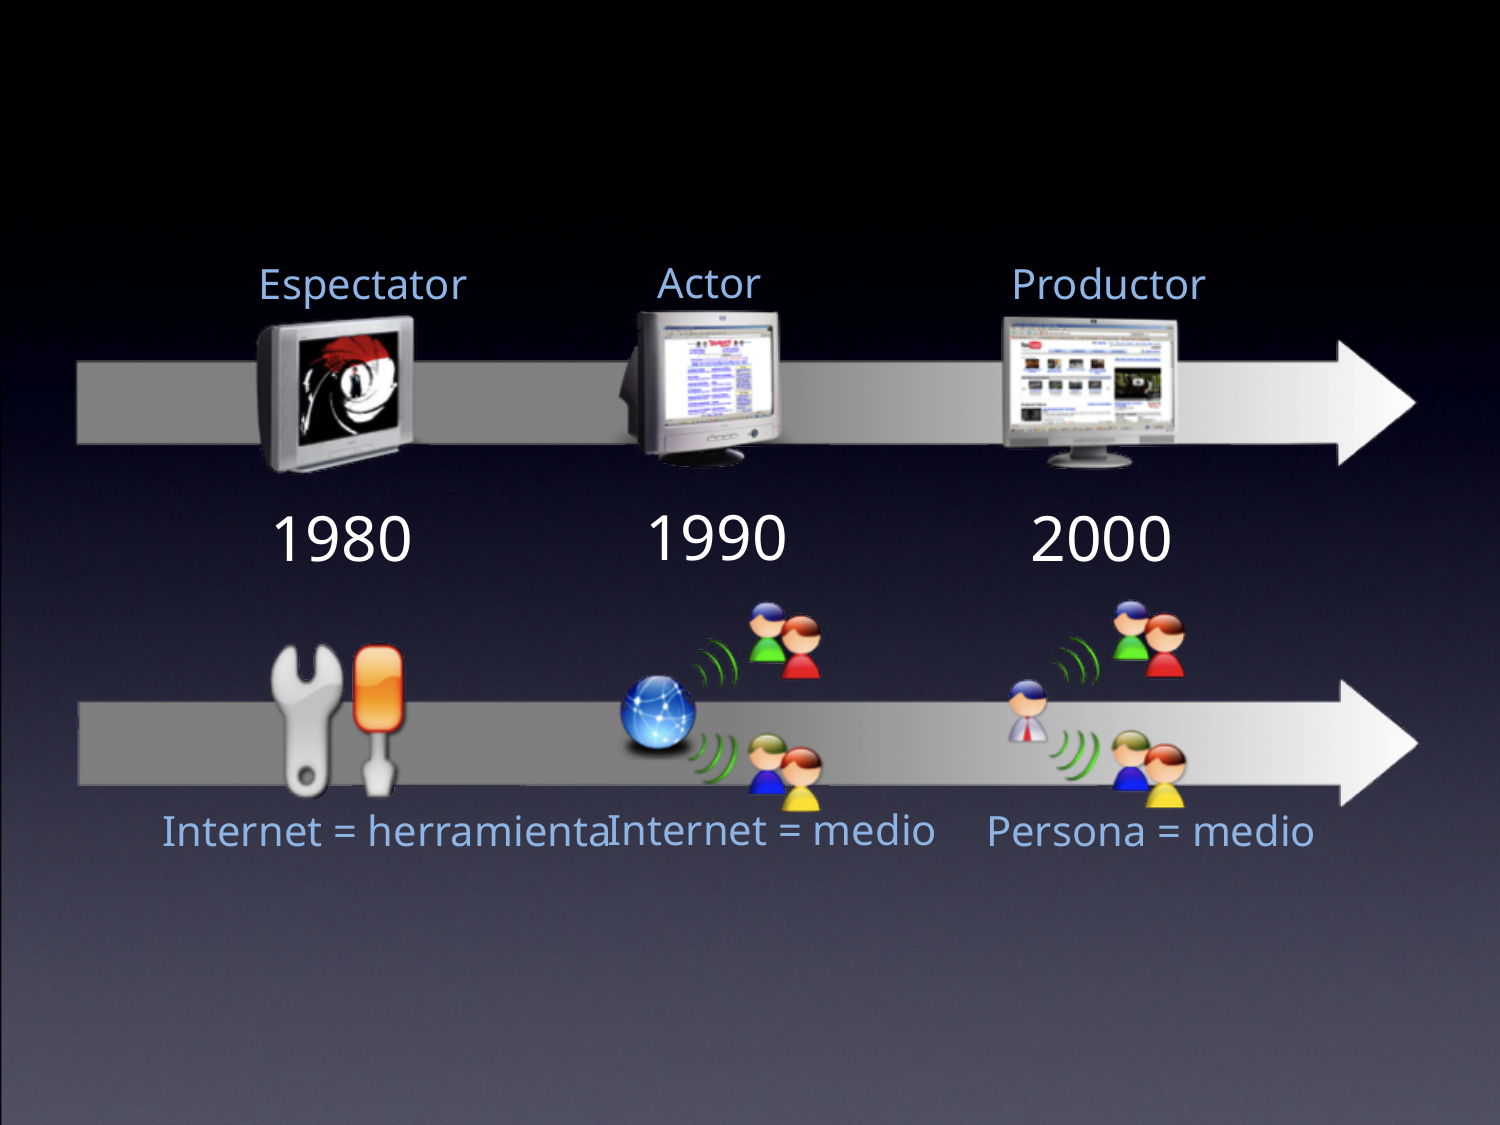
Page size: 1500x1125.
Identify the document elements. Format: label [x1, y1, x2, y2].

text_box [38, 145, 1461, 966]
picture [0, 0, 1500, 1125]
